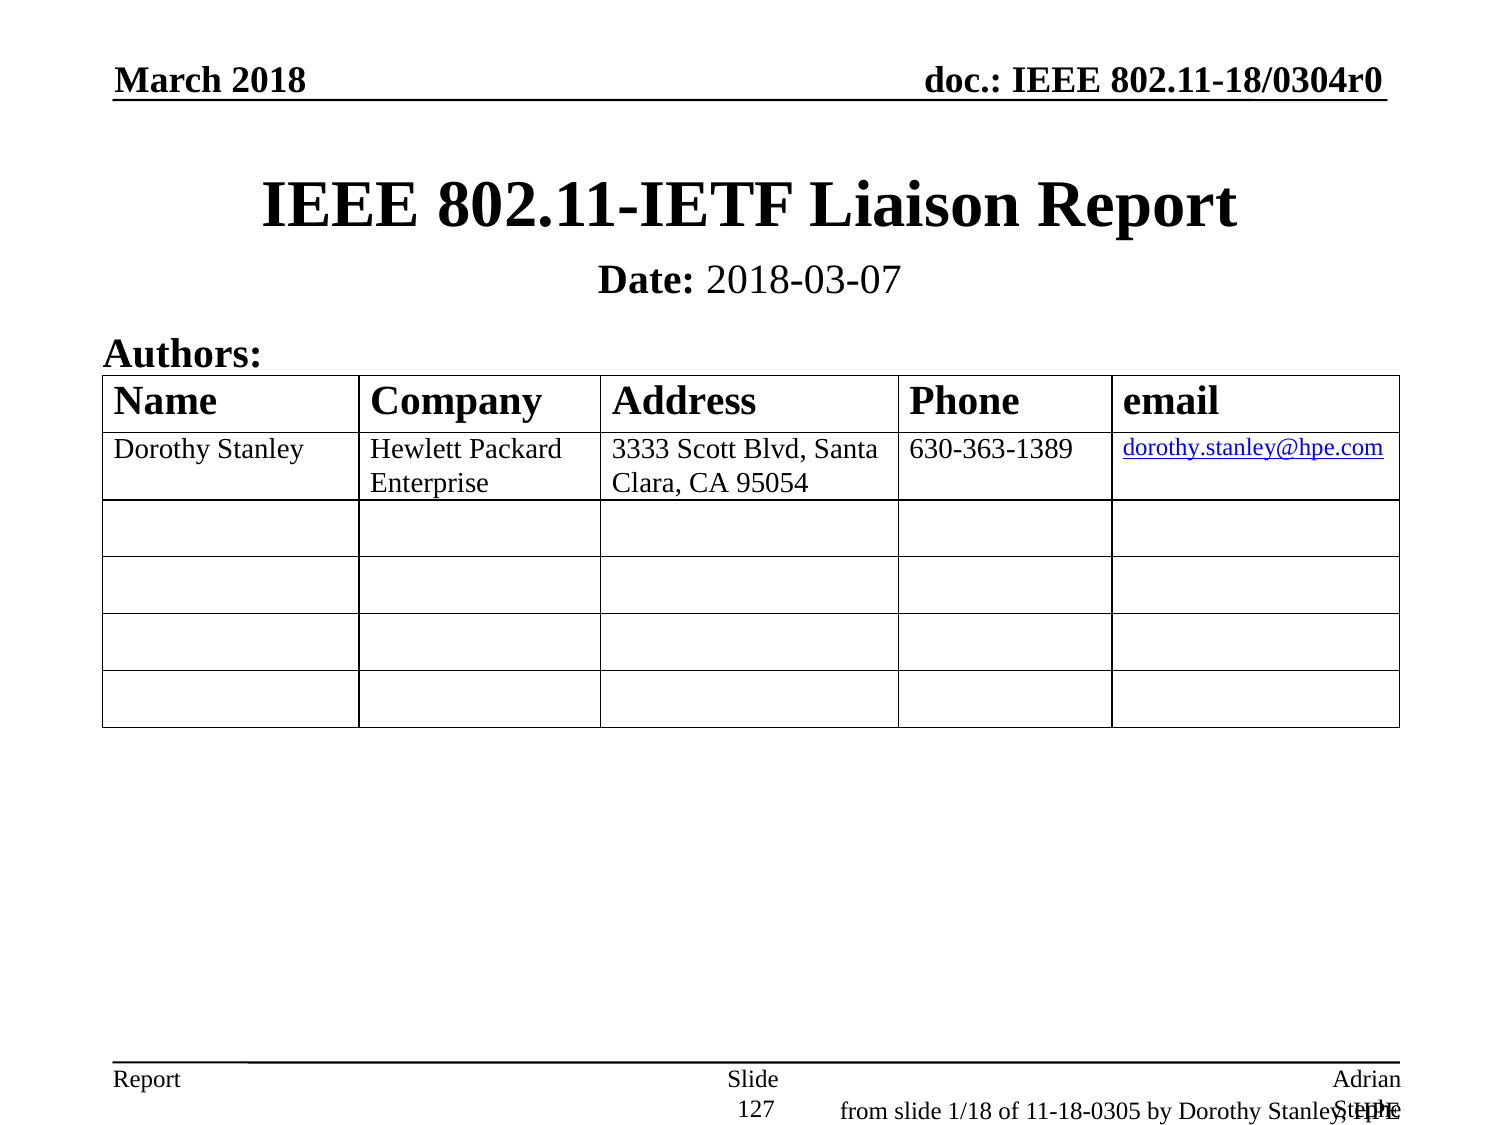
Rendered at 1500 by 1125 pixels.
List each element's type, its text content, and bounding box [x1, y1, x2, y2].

text_box Authors: [87, 318, 325, 373]
title IEEE 802.11-IETF Liaison Report [112, 112, 1388, 249]
text_box from slide 1/18 of 11-18-0305 by Dorothy Stanley, HPE [343, 1087, 1417, 1125]
slide_number Slide 127 [711, 1061, 801, 1093]
footer Adrian Stephens, Intel Corporation [1324, 1061, 1402, 1087]
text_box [86, 374, 1431, 791]
list Date: 2018-03-07 [112, 249, 1388, 313]
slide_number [114, 54, 374, 101]
